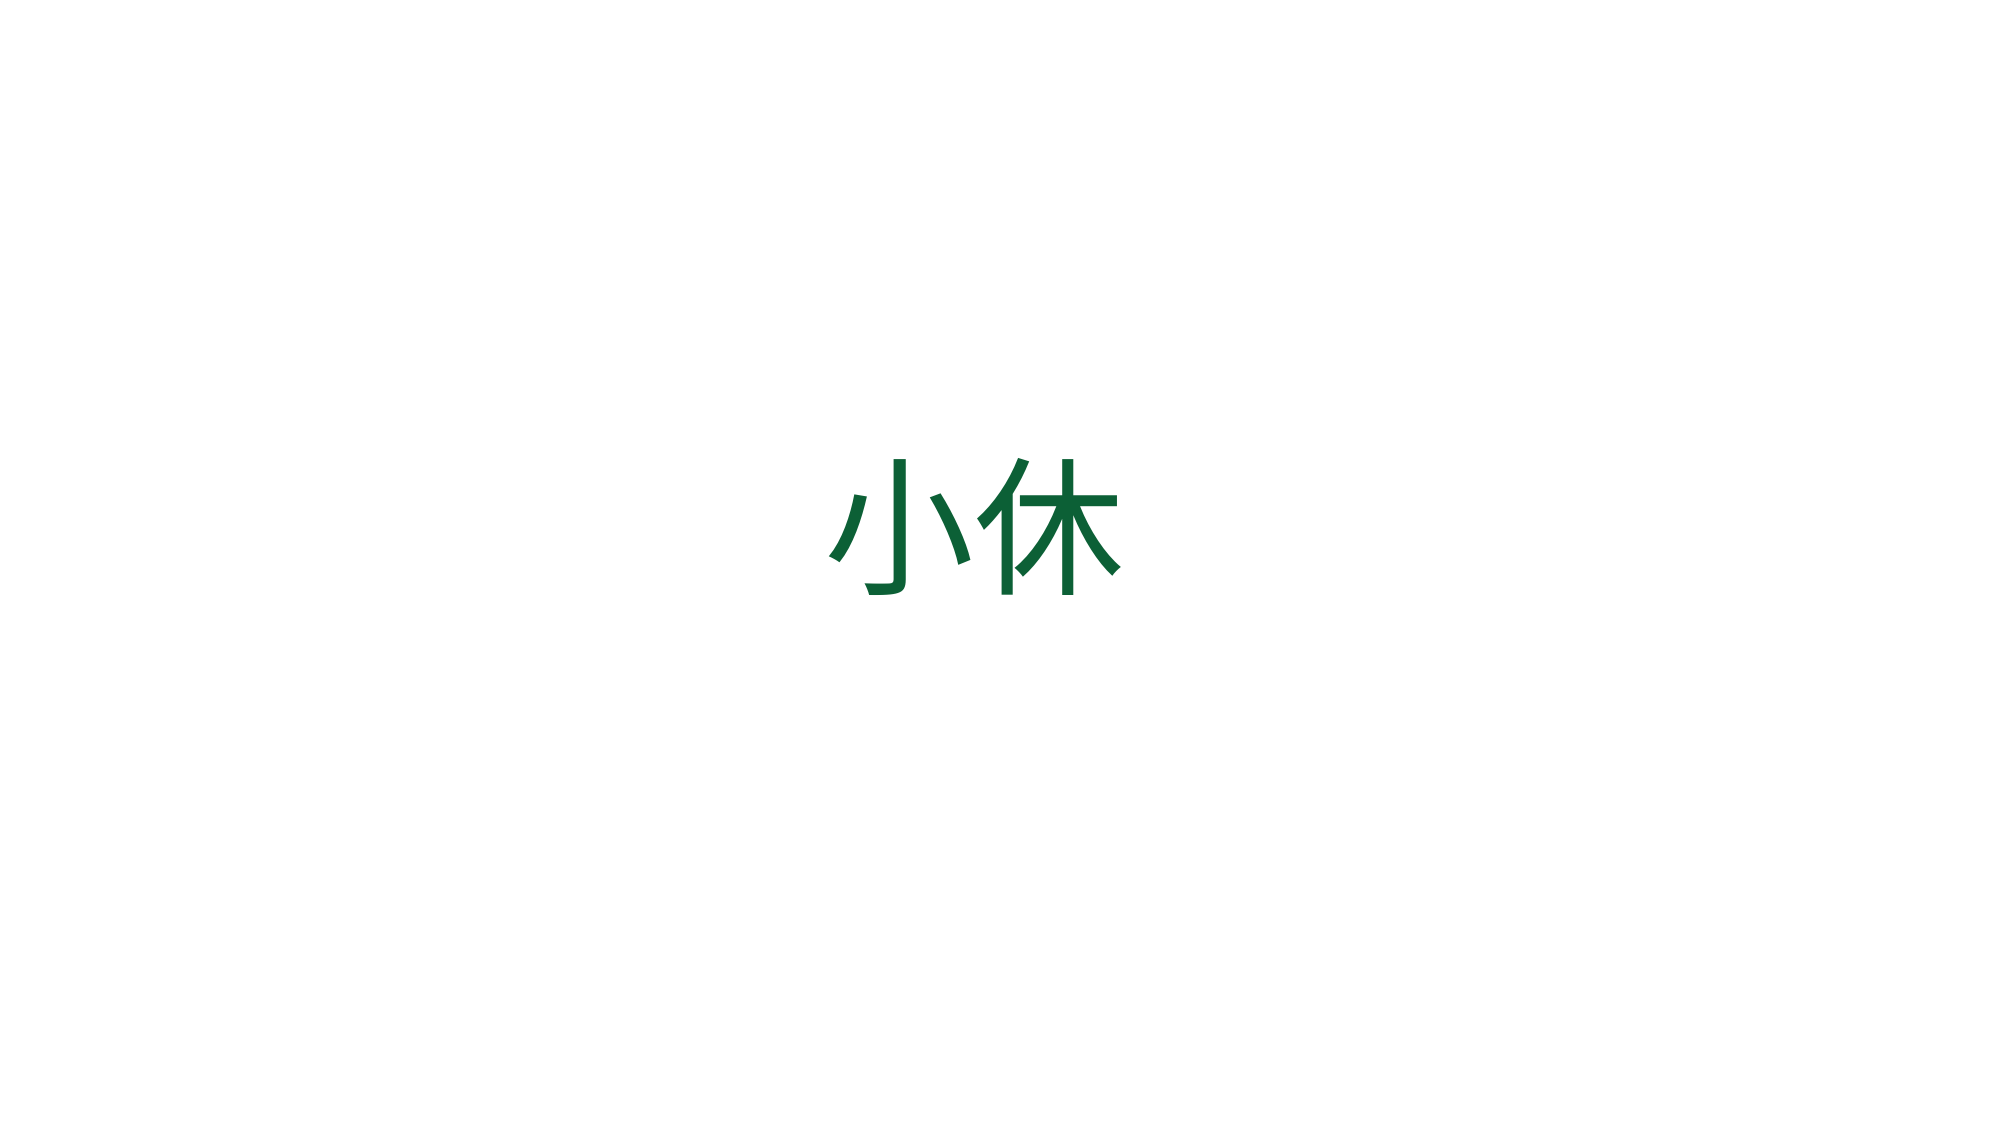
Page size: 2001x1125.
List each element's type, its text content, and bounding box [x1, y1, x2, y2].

text_box 小休 [111, 426, 1837, 644]
